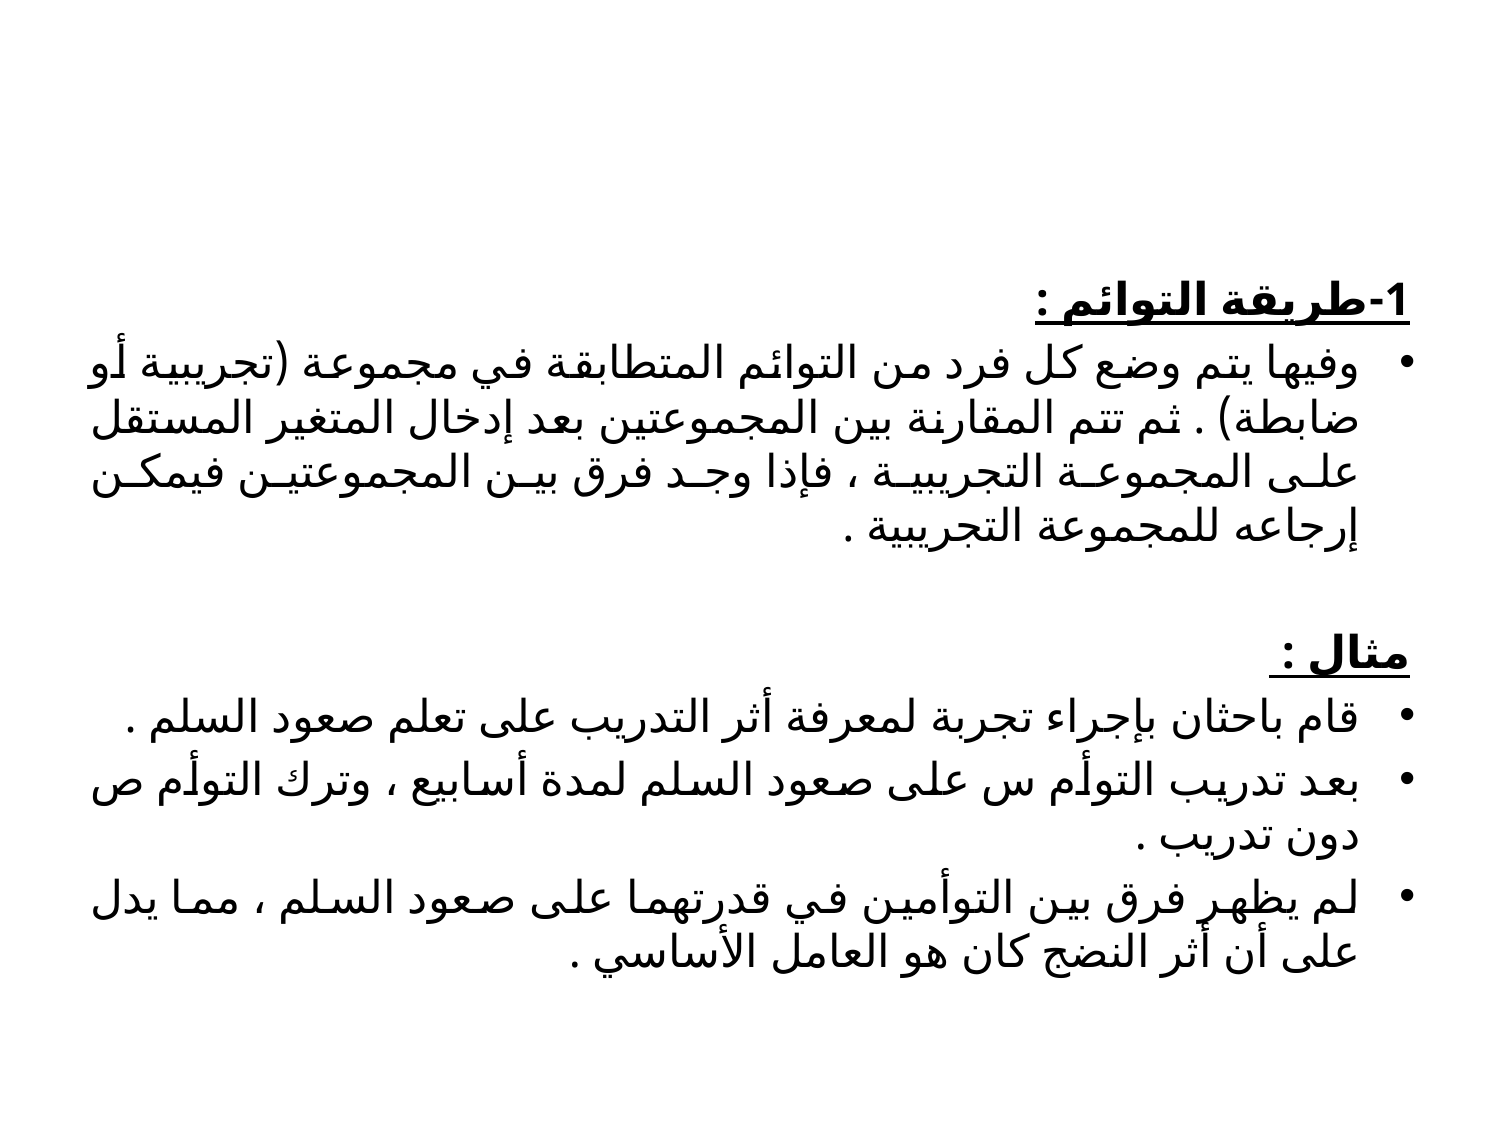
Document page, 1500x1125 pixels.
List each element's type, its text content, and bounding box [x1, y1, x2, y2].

list 1-طريقة التوائم : وفيها يتم وضع كل فرد من التوائم المتطابقة في مجموعة (تجريبية أو ضابطة) . ثم تتم المقارنة بين المجموعتين بعد إدخال المتغير المستقل على المجموعة التجريبية ، فإذا وجد فرق بين المجموعتين فيمكن إرجاعه للمجموعة التجريبية . مثال : قام باحثان بإجراء تجربة لمعرفة أثر التدريب على تعلم صعود السلم . بعد تدريب التوأم س على صعود السلم لمدة أسابيع ، وترك التوأم ص دون تدريب . لم يظهر فرق بين التوأمين في قدرتهما على صعود السلم ، مما يدل على أن أثر النضج كان هو العامل الأساسي . [75, 262, 1425, 1005]
